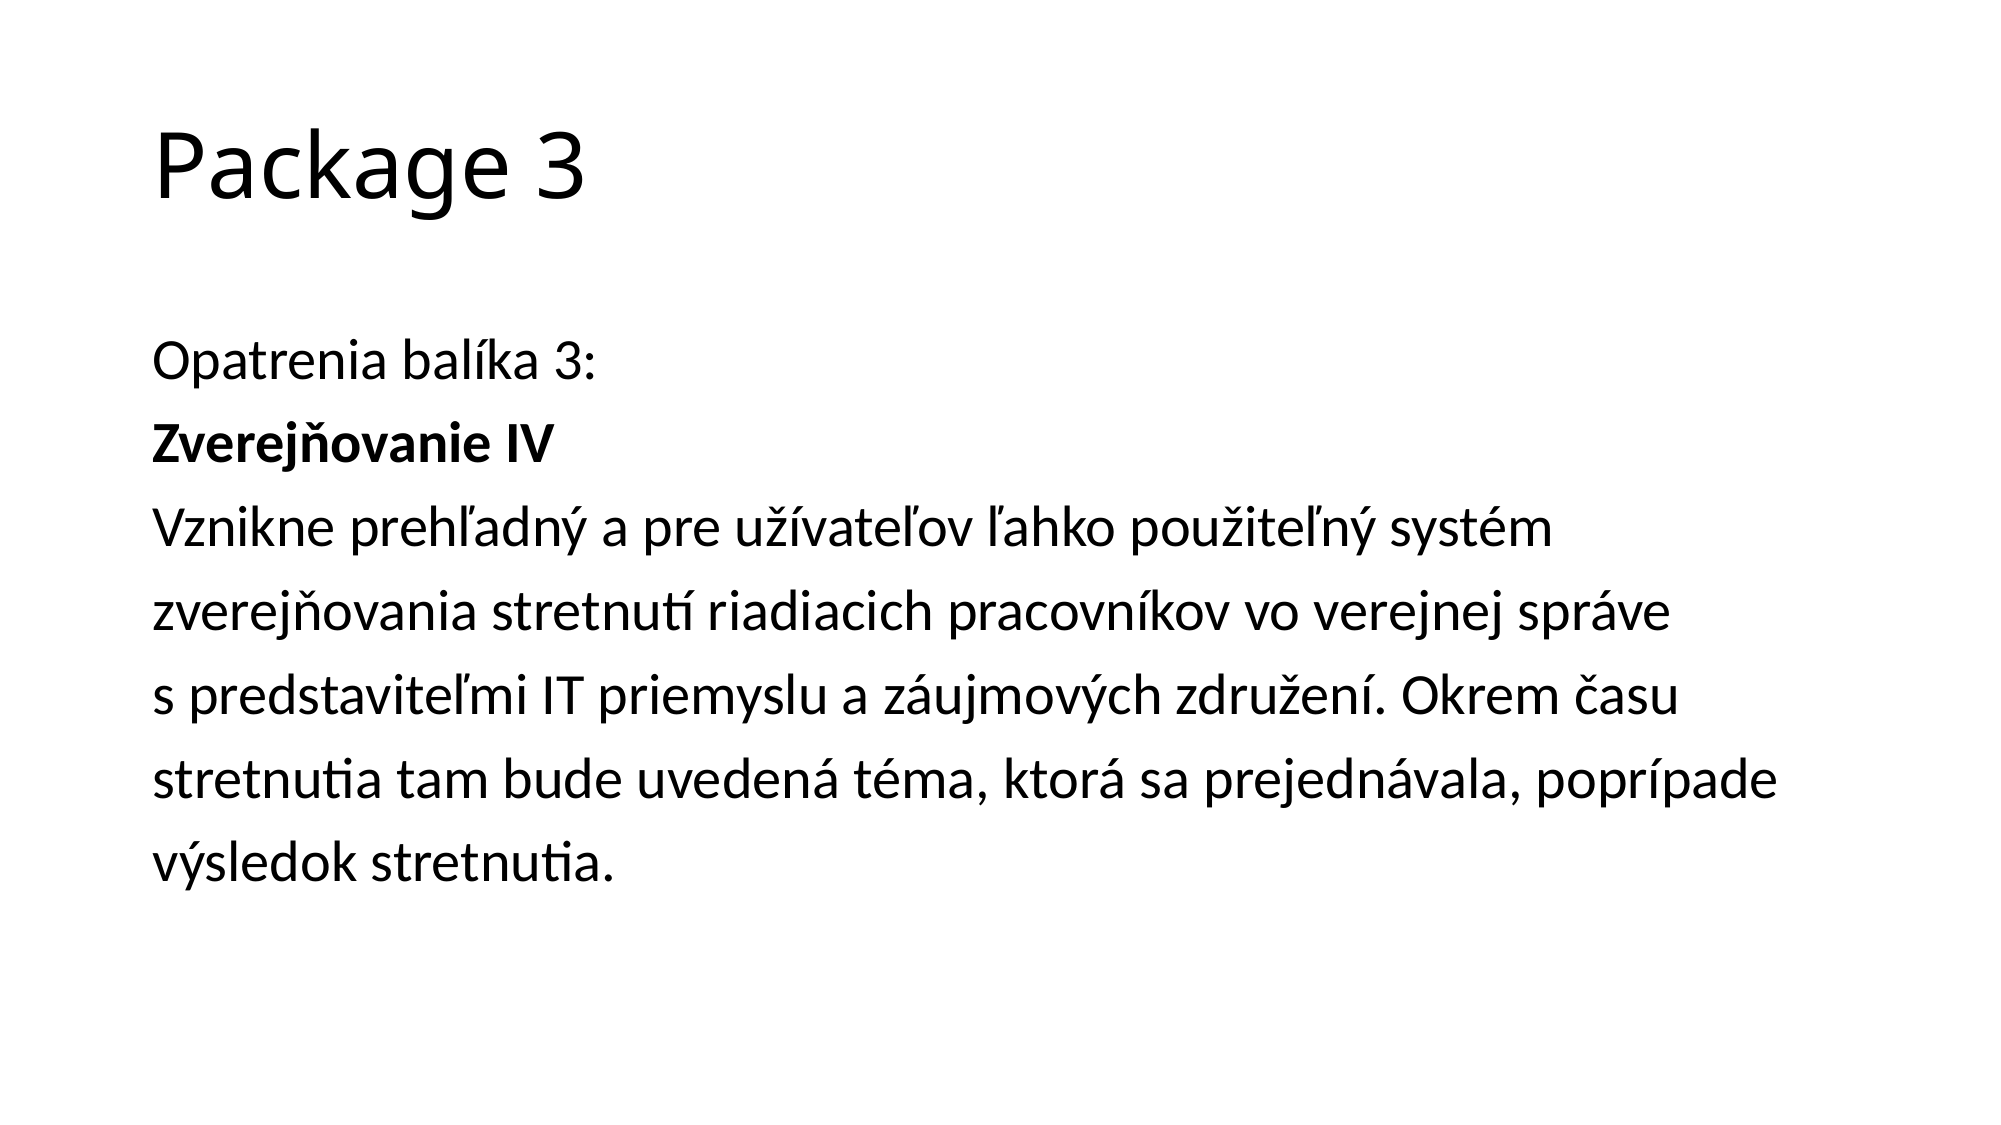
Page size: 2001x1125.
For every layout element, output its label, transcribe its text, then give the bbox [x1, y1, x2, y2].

title Package 3 [137, 59, 1863, 278]
list Opatrenia balíka 3: Zverejňovanie IV Vznikne prehľadný a pre užívateľov ľahko použiteľný systém zverejňovania stretnutí riadiacich pracovníkov vo verejnej správe s predstaviteľmi IT priemyslu a záujmových združení. Okrem času stretnutia tam bude uvedená téma, ktorá sa prejednávala, poprípade výsledok stretnutia. [137, 299, 1863, 1014]
